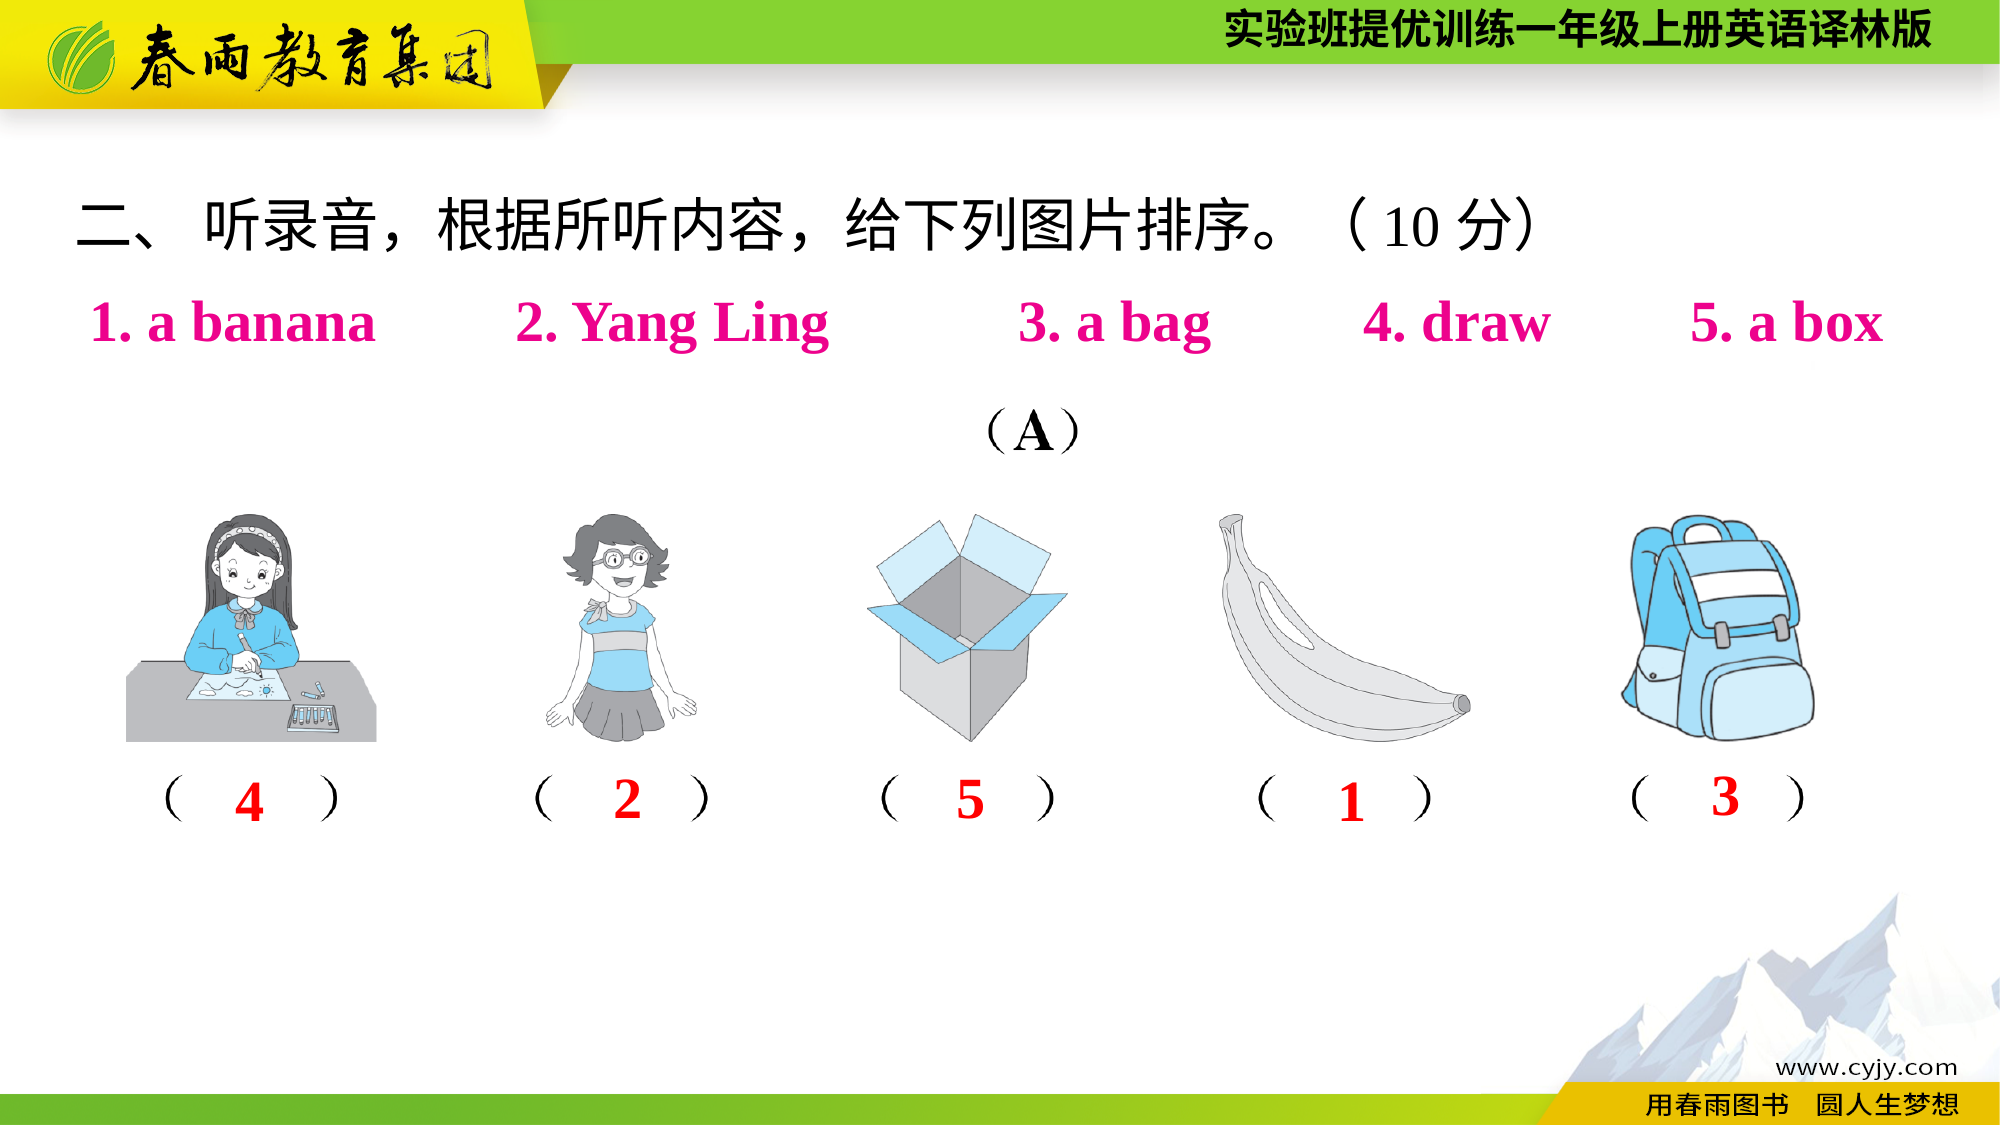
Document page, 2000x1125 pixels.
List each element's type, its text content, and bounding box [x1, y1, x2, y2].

text_box 1. a banana 2. Yang Ling 3. a bag 4. draw 5. a box [74, 240, 1933, 361]
list 二、 听录音，根据所听内容，给下列图片排序。（10分） [59, 146, 1944, 254]
picture [0, 0, 2000, 1125]
